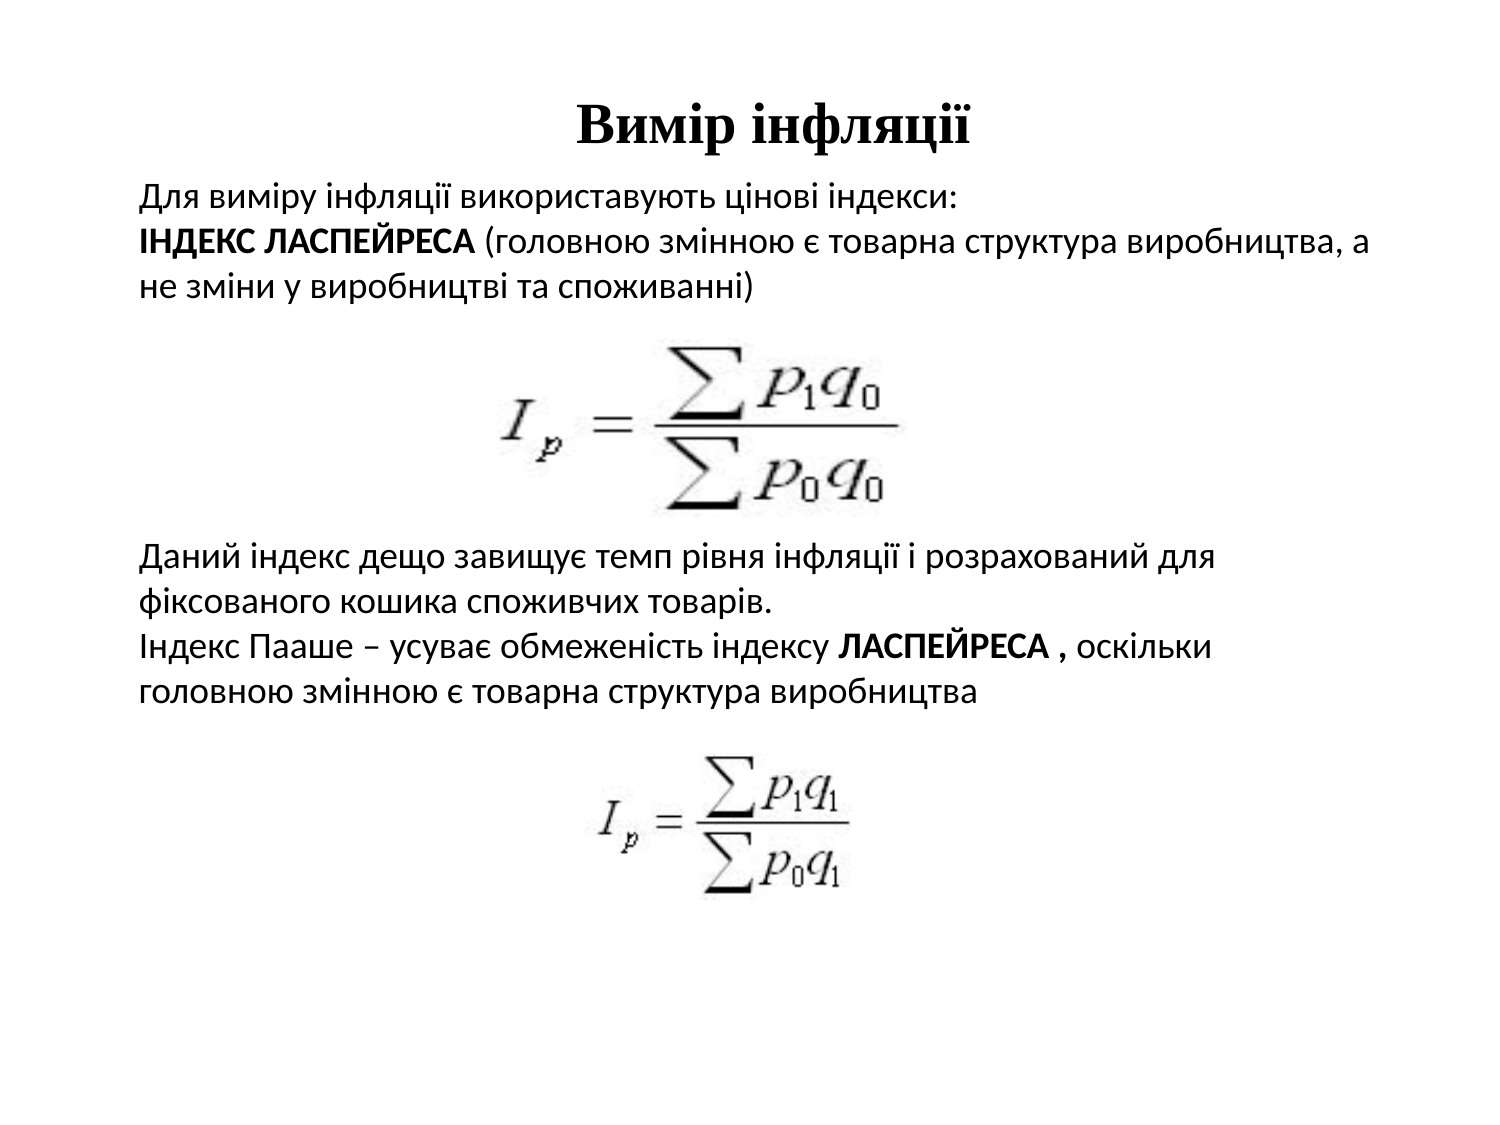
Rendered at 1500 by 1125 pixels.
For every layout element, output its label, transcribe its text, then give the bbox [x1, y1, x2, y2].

text_box Вимір інфляції [76, 78, 1471, 163]
picture [584, 753, 856, 900]
text_box Даний індекс дещо завищує темп рівня інфляції і розрахований для фіксованого кошика споживчих товарів. Індекс Пааше – усуває обмеженість індексу ЛАСПЕЙРЕСА , оскільки головною змінною є товарна структура виробництва [123, 524, 1373, 719]
text_box Для виміру інфляції використавують цінові індекси: ІНДЕКС ЛАСПЕЙРЕСА (головною змінною є товарна структура виробництва, а не зміни у виробництві та споживанні) [123, 163, 1424, 314]
picture [473, 337, 913, 525]
